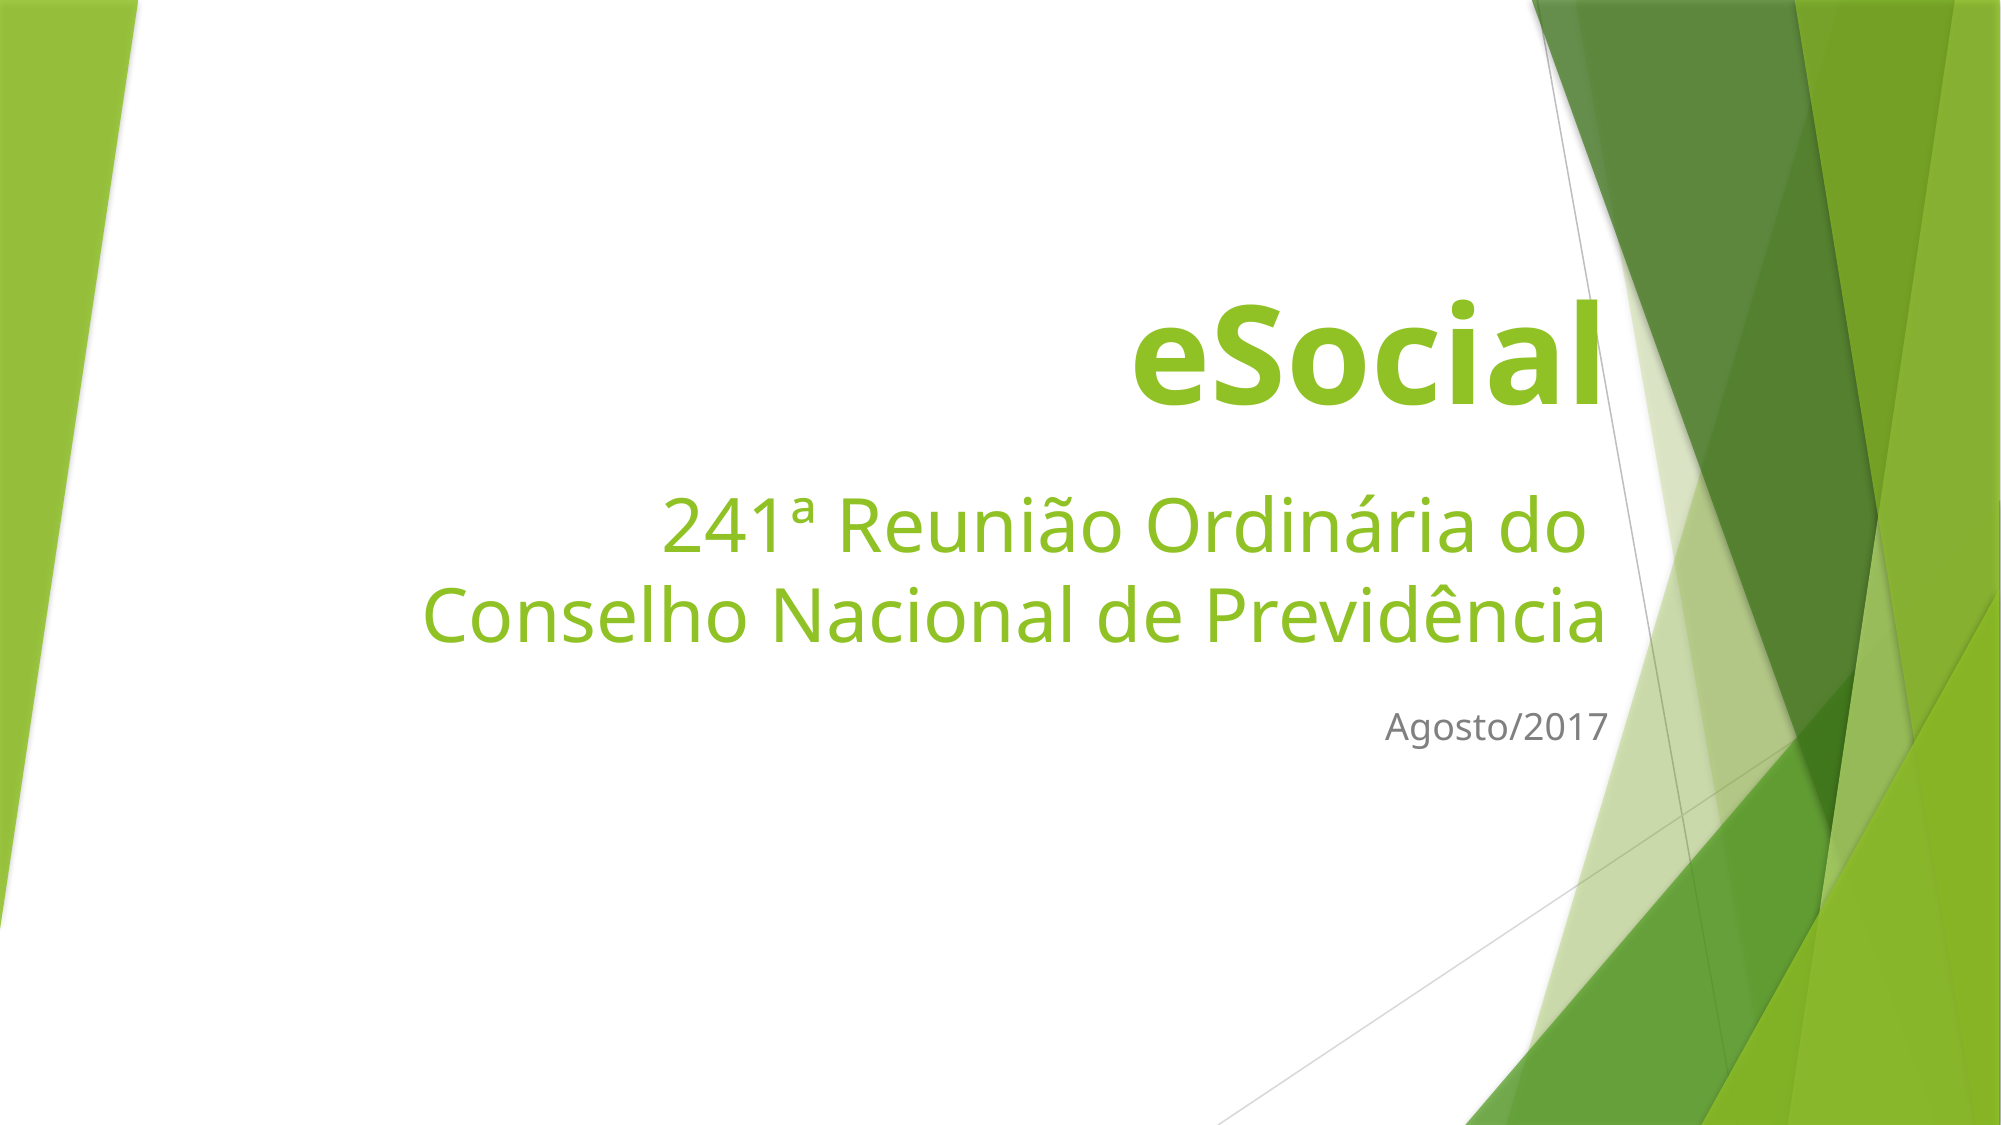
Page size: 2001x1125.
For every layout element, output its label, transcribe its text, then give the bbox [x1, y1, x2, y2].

subtitle Agosto/2017 [350, 694, 1625, 875]
title eSocial 0 241ª Reunião Ordinária do Conselho Nacional de Previdência [84, 318, 1625, 665]
